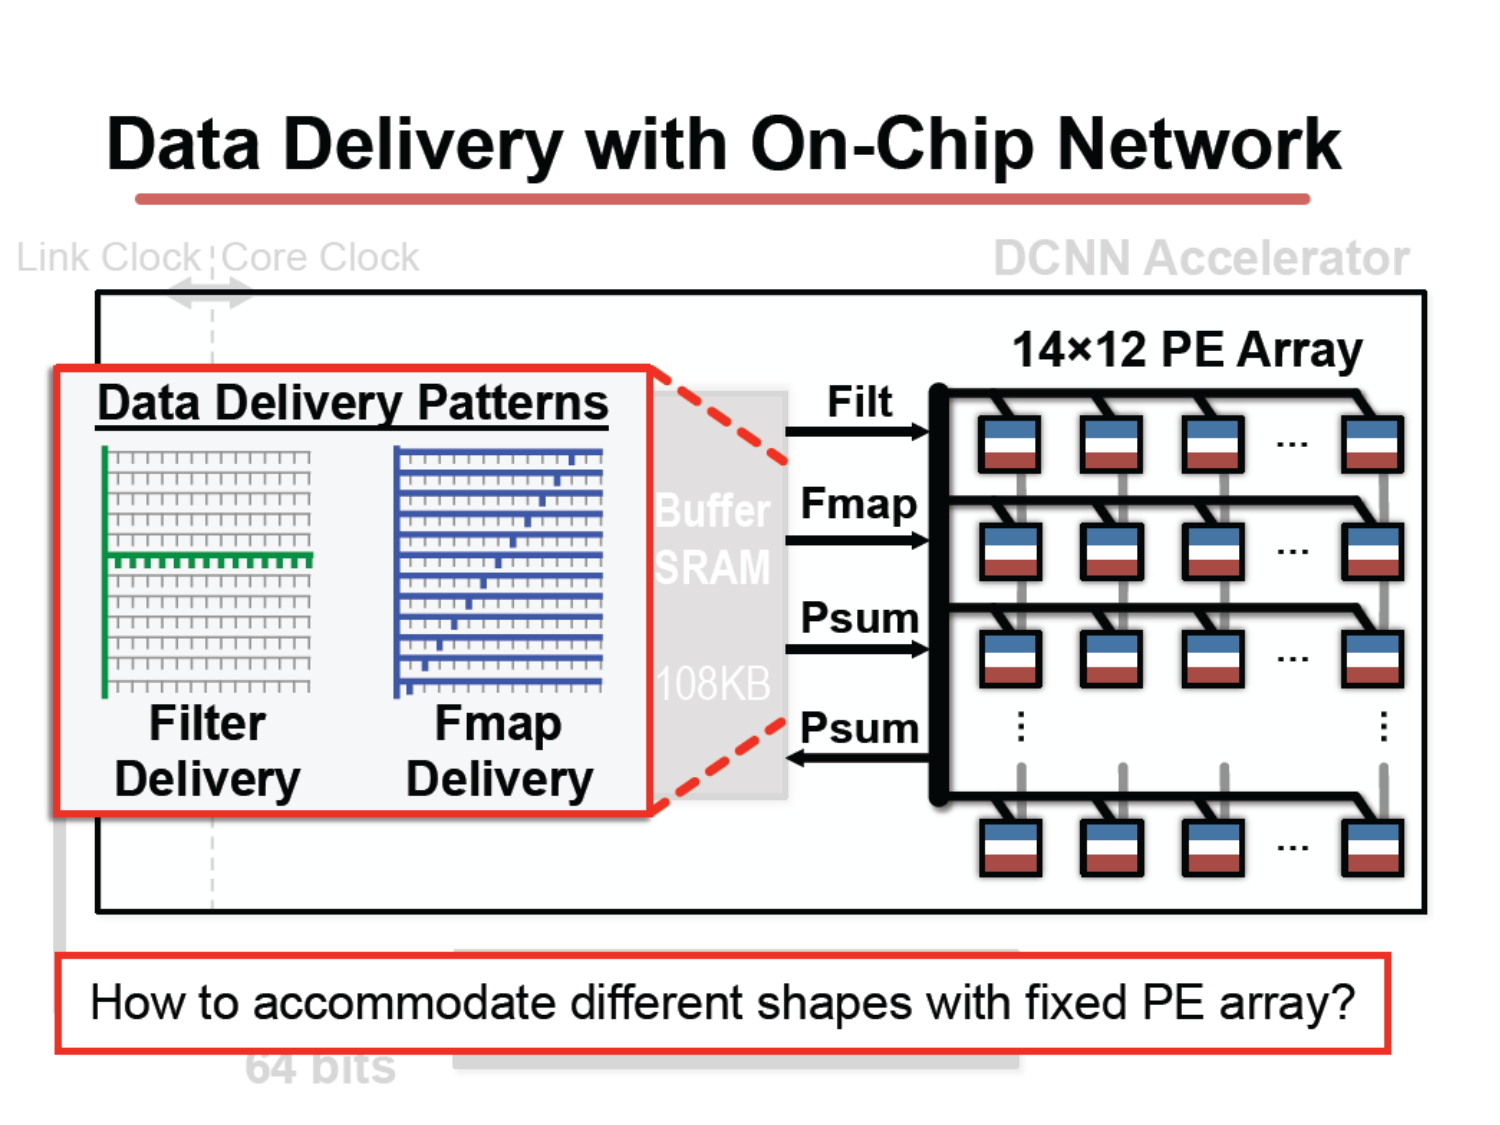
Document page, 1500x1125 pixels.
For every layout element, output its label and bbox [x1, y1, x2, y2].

picture [6, 91, 1438, 1087]
